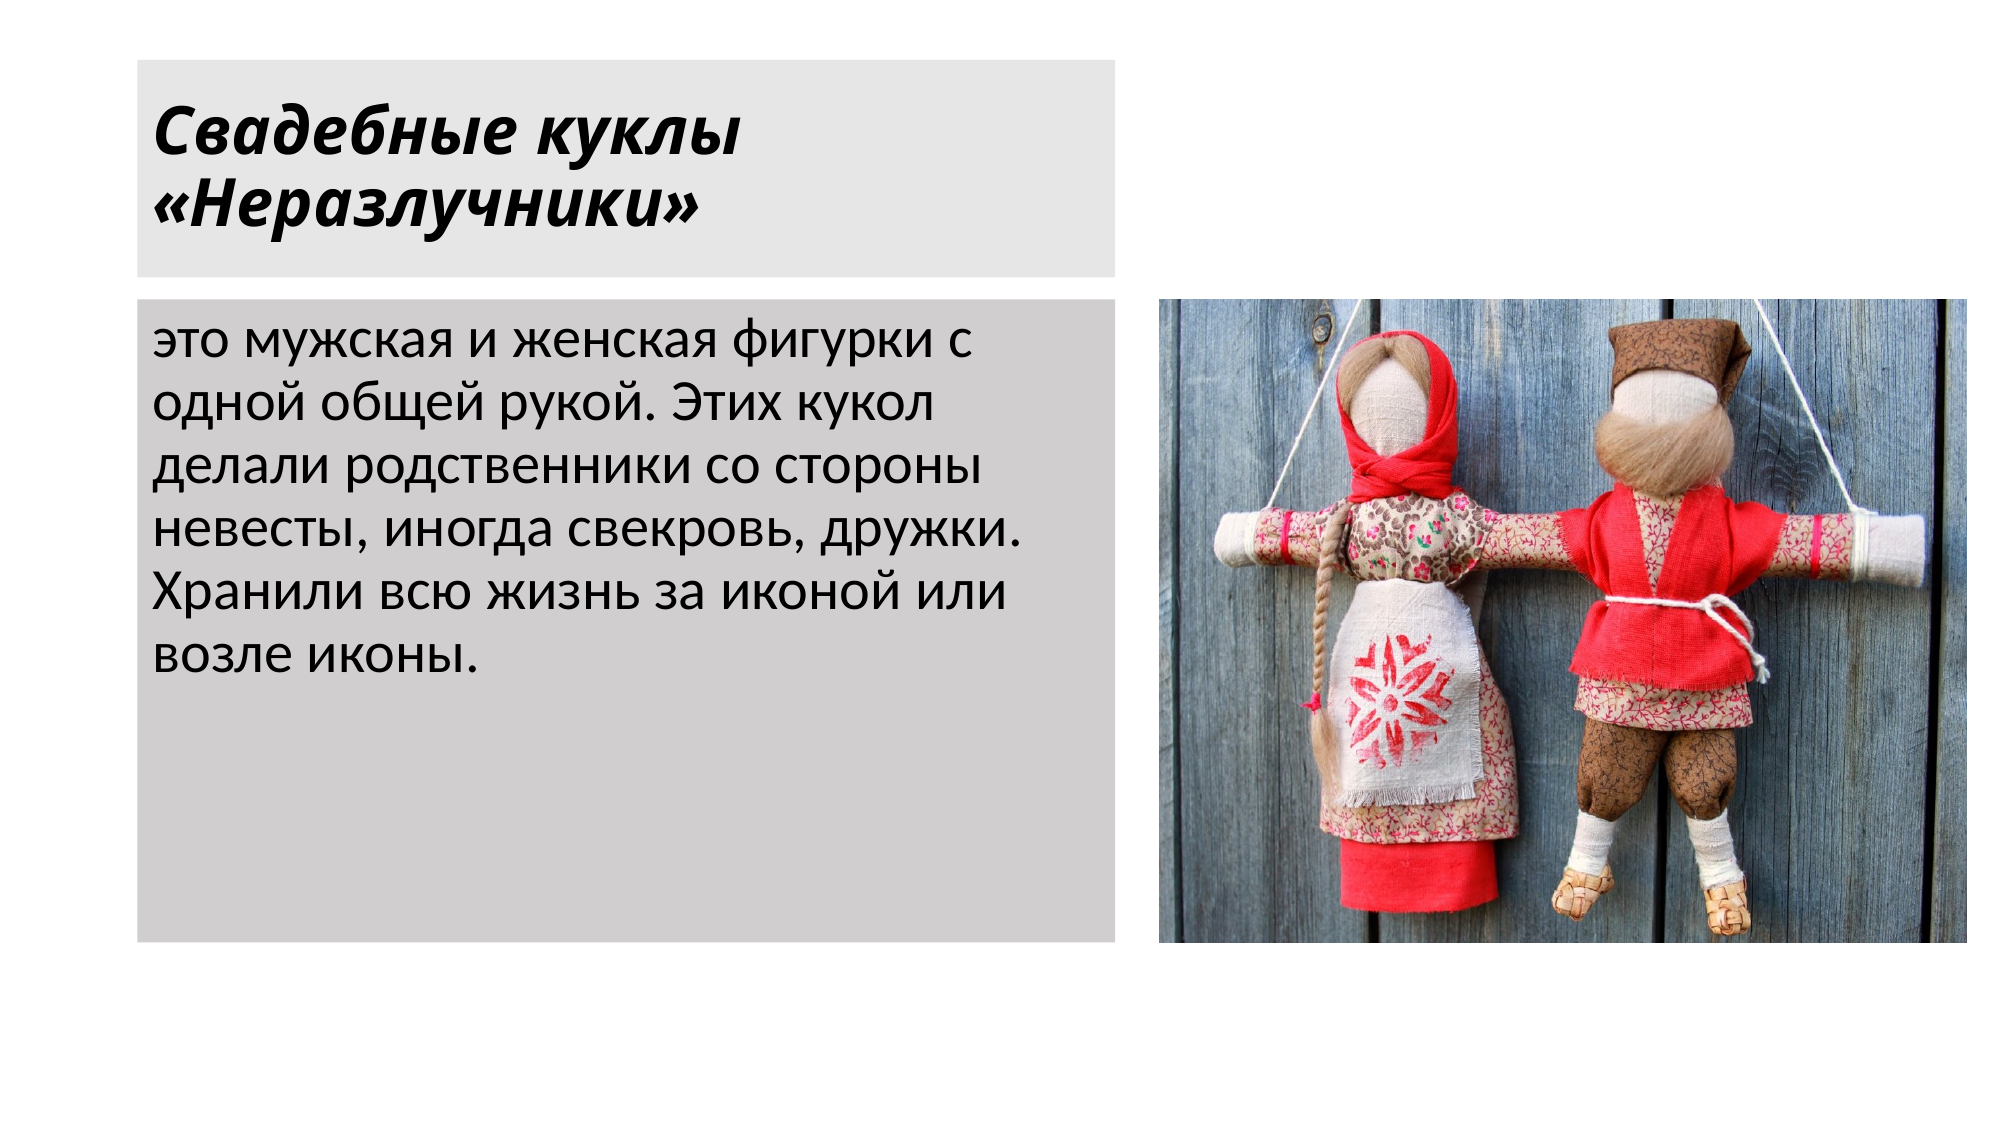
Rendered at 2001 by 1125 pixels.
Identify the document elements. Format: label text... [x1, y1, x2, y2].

list это мужская и женская фигурки с одной общей рукой. Этих кукол делали родственники со стороны невесты, иногда свекровь, дружки. Хранили всю жизнь за иконой или возле иконы. [137, 299, 1116, 943]
picture [1159, 299, 1967, 943]
title Свадебные куклы «Неразлучники» [137, 59, 1116, 278]
